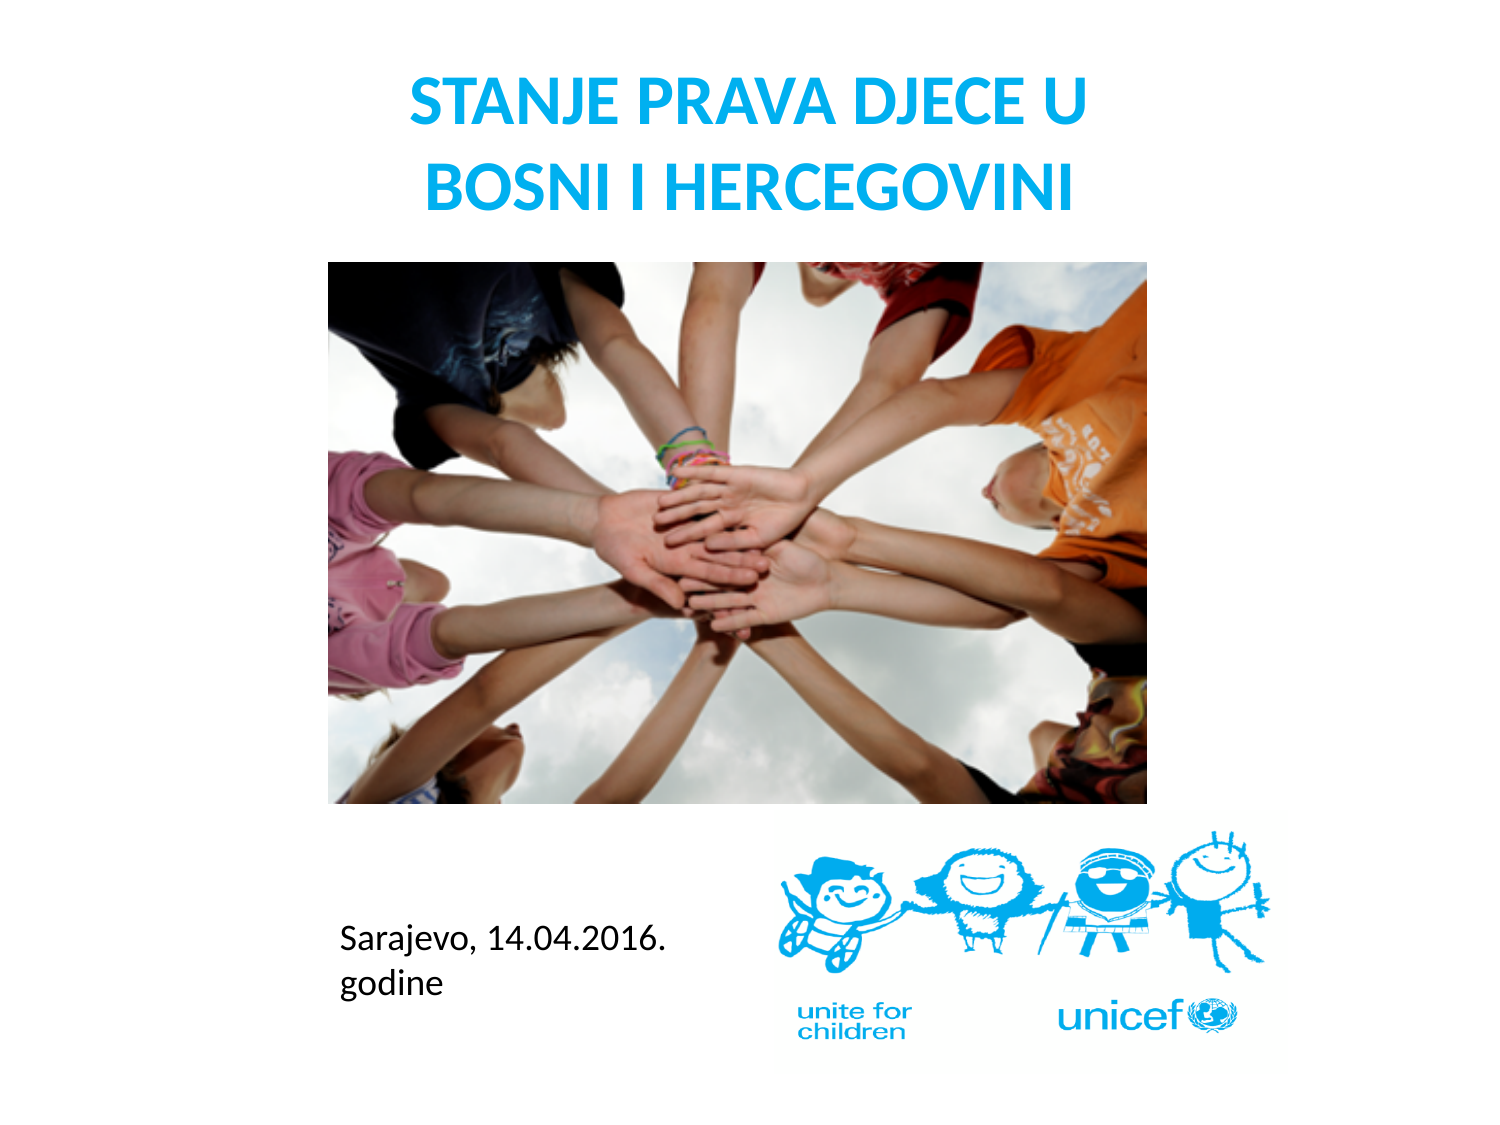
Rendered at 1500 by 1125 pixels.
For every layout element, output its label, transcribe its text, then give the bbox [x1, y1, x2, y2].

text_box Sarajevo, 14.04.2016. godine [325, 905, 713, 1010]
title STANJE PRAVA DJECE U BOSNI I HERCEGOVINI [75, 45, 1425, 233]
picture [774, 810, 1288, 1075]
picture [328, 262, 1147, 805]
